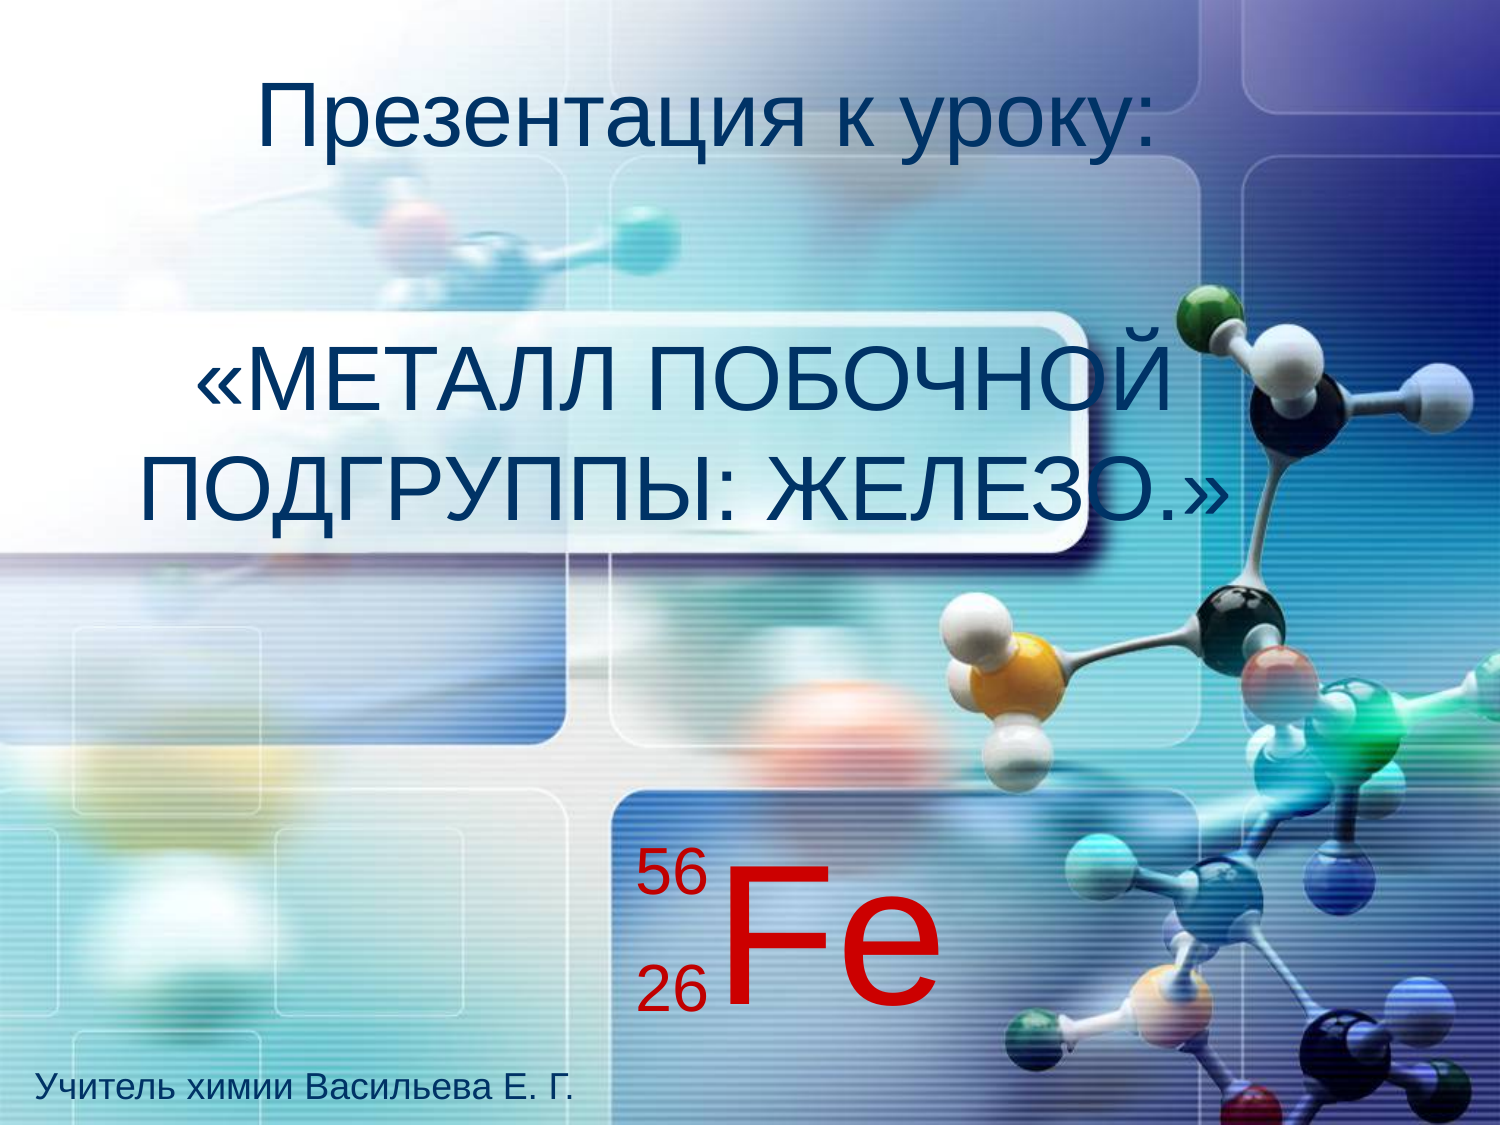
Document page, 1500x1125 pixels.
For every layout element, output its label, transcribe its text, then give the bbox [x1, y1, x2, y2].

title «МЕТАЛЛ ПОБОЧНОЙ ПОДГРУППЫ: ЖЕЛЕЗО.» [70, 316, 1302, 542]
text_box 26 [621, 937, 727, 1033]
text_box Учитель химии Васильева Е. Г. [0, 1054, 633, 1114]
text_box 56 [621, 820, 727, 915]
text_box Презентация к уроку: [46, 46, 1395, 258]
text_box Fe [644, 796, 985, 1052]
picture [0, 0, 1500, 1125]
